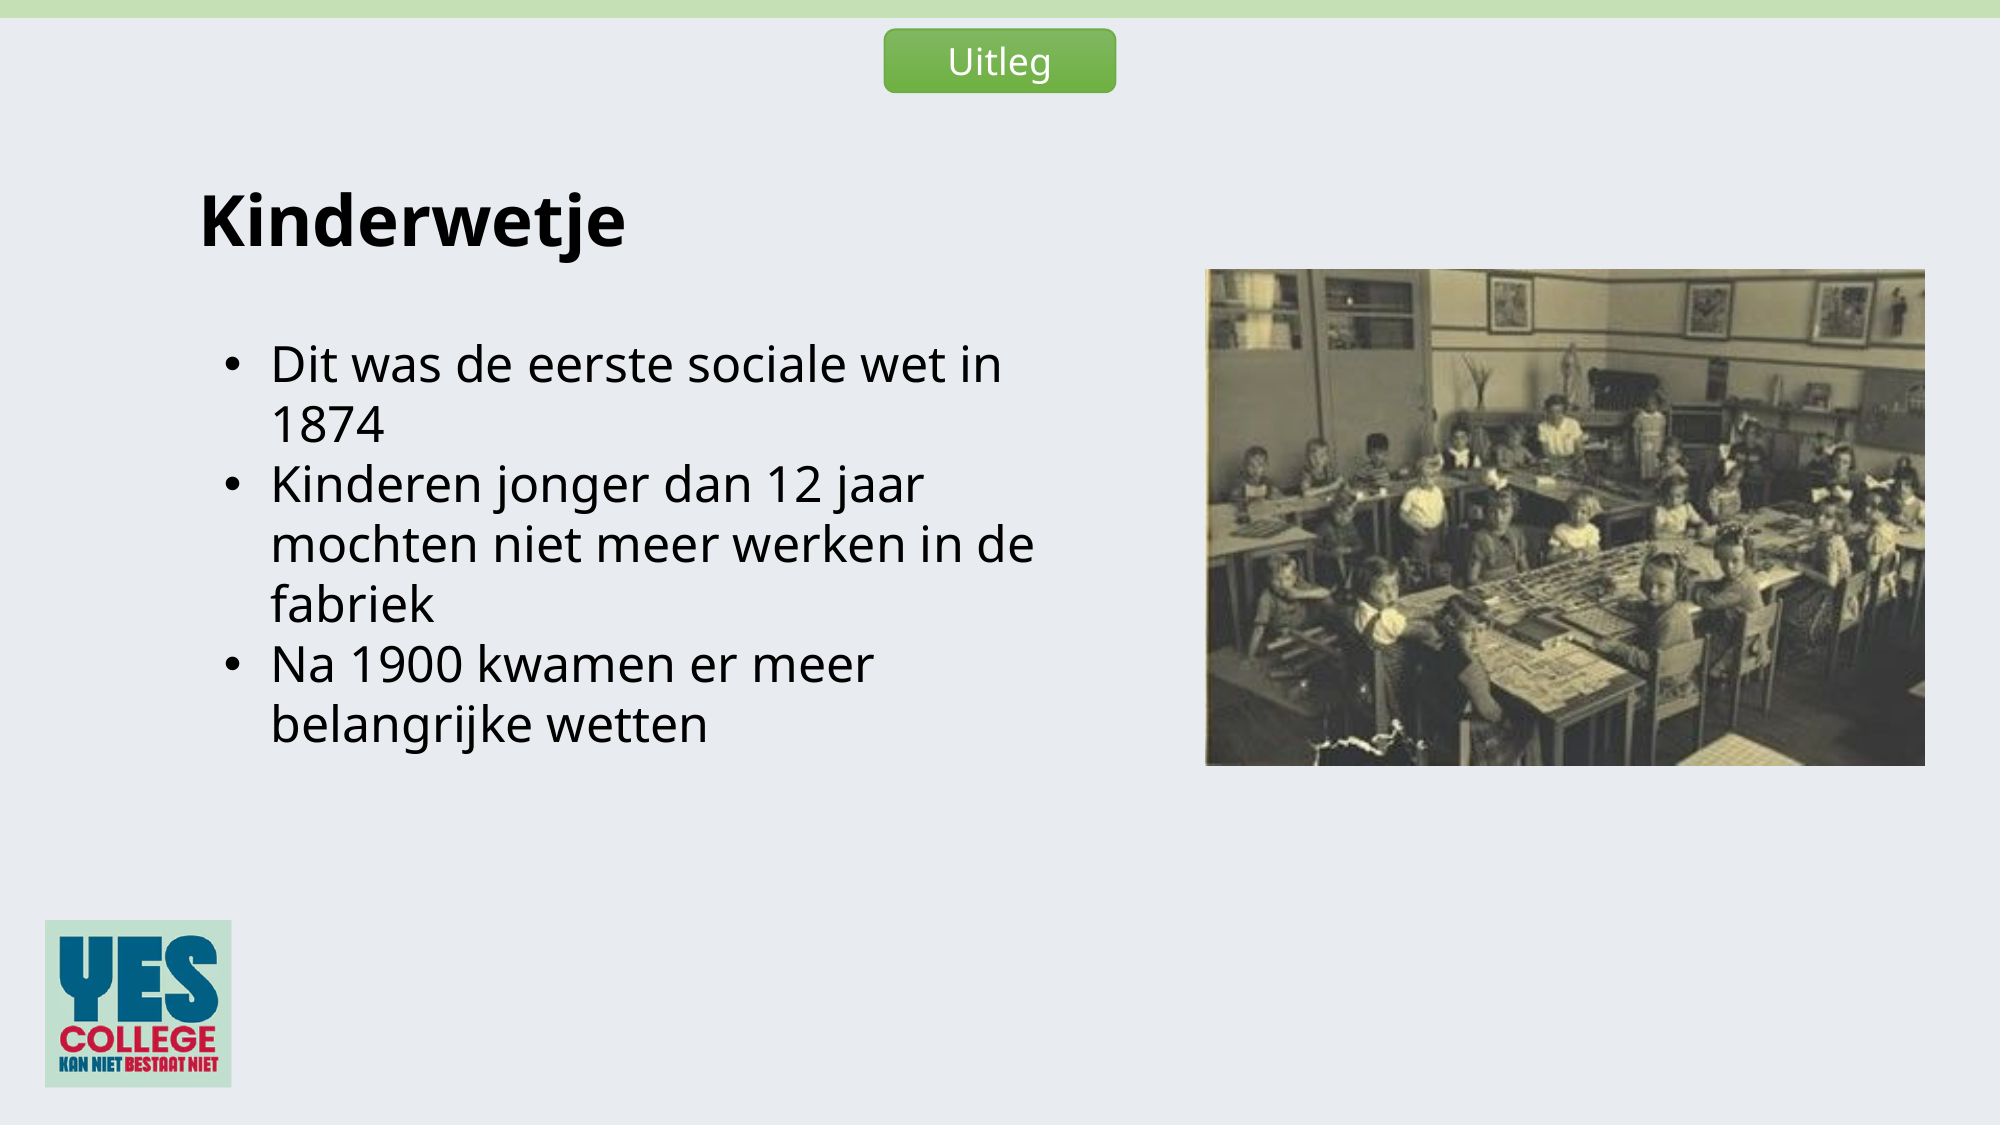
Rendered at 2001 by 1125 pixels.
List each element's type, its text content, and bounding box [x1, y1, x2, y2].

text_box Uitleg [883, 28, 1117, 94]
picture [1204, 268, 1925, 766]
text_box Kinderwetje [183, 168, 1368, 269]
text_box Dit was de eerste sociale wet in 1874 Kinderen jonger dan 12 jaar mochten niet meer werken in de fabriek Na 1900 kwamen er meer belangrijke wetten [209, 325, 1079, 941]
picture [0, 913, 356, 1093]
text_box [0, 0, 2000, 18]
